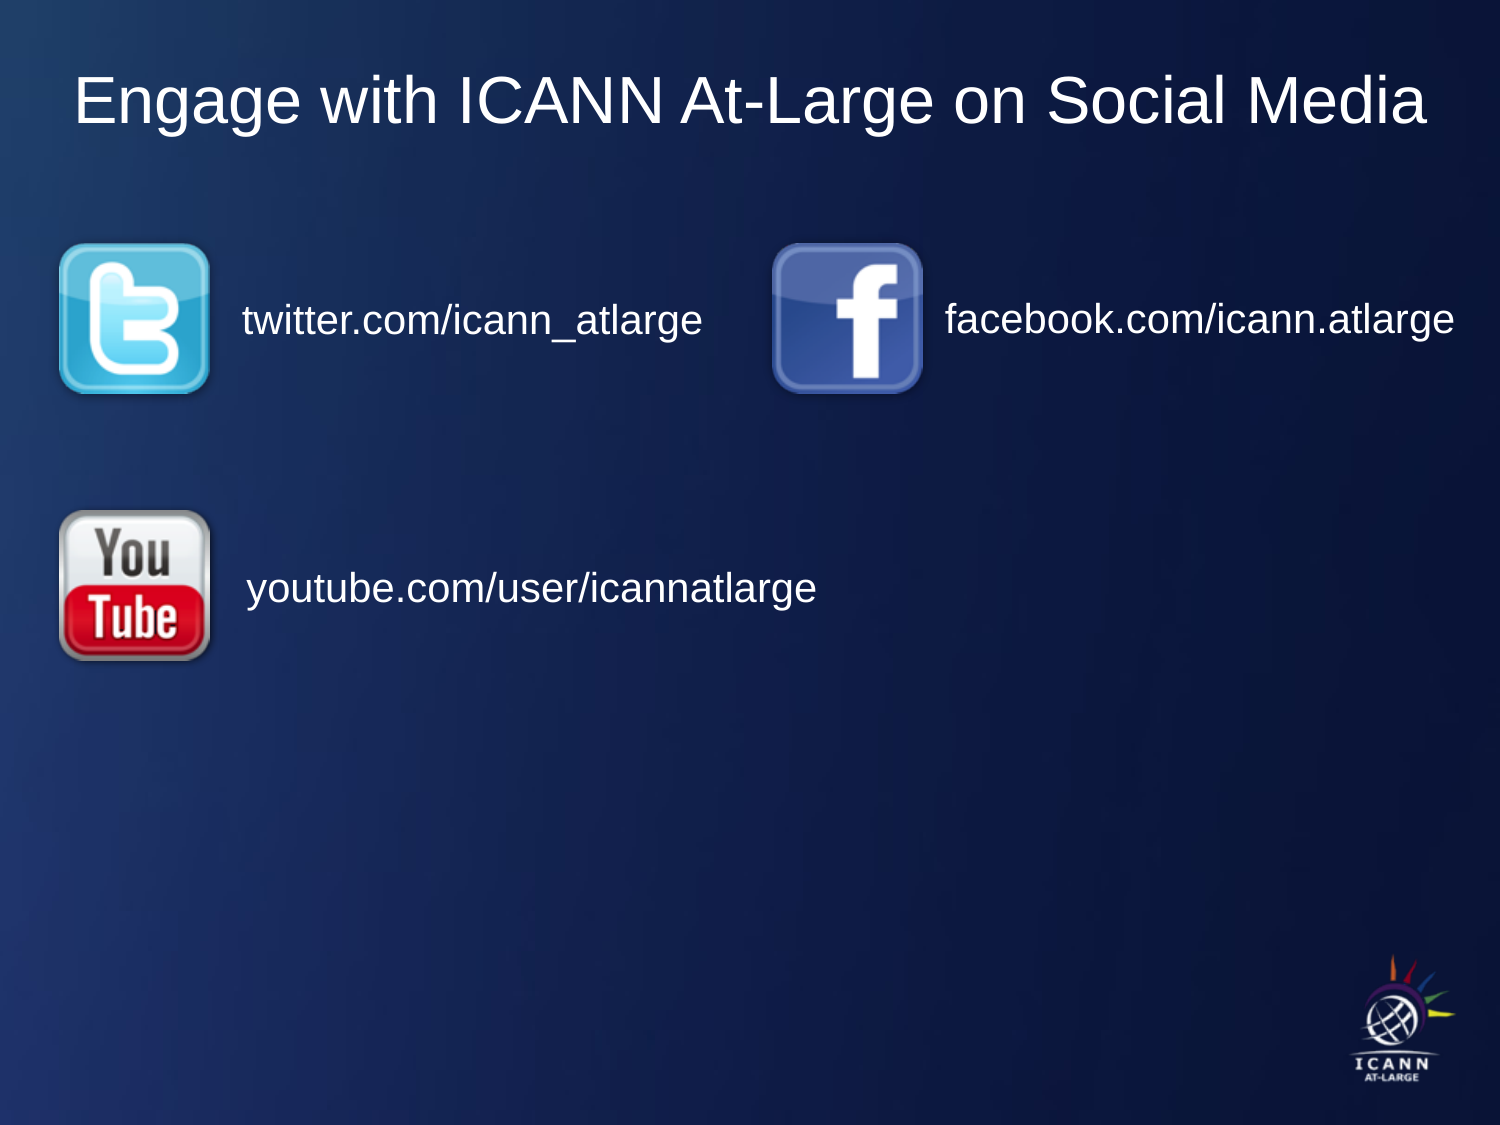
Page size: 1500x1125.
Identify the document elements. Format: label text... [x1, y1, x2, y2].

list Engage with ICANN At-Large on Social Media [0, 54, 1480, 155]
picture [0, 0, 1500, 1125]
text_box facebook.com/icann.atlarge [938, 288, 1463, 345]
text_box youtube.com/user/icannatlarge [239, 557, 825, 614]
text_box twitter.com/icann_atlarge [235, 289, 711, 347]
